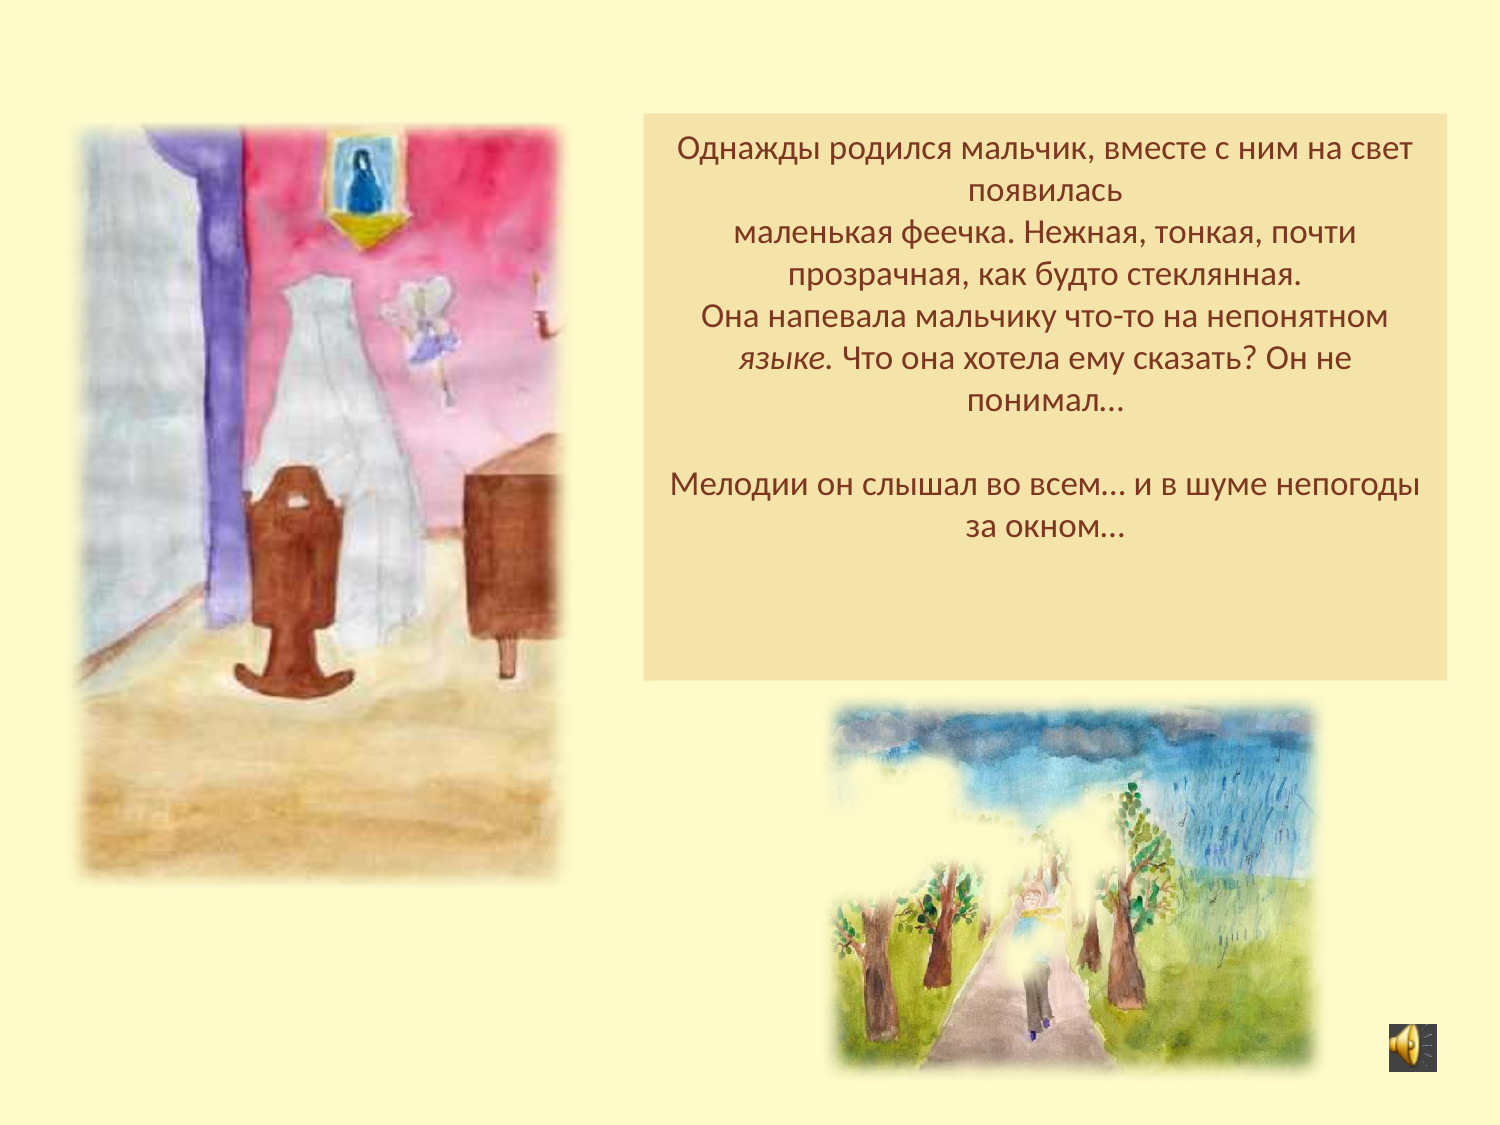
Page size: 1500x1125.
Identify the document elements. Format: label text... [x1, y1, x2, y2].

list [820, 692, 1330, 1083]
picture [1387, 1022, 1439, 1074]
title Однажды родился мальчик, вместе с ним на свет появилась маленькая феечка. Нежная, тонкая, почти прозрачная, как будто стеклянная. Она напевала мальчику что-то на непонятном языке. Что она хотела ему сказать? Он не понимал… Мелодии он слышал во всем… и в шуме непогоды за окном… [643, 113, 1447, 681]
picture [64, 113, 574, 894]
